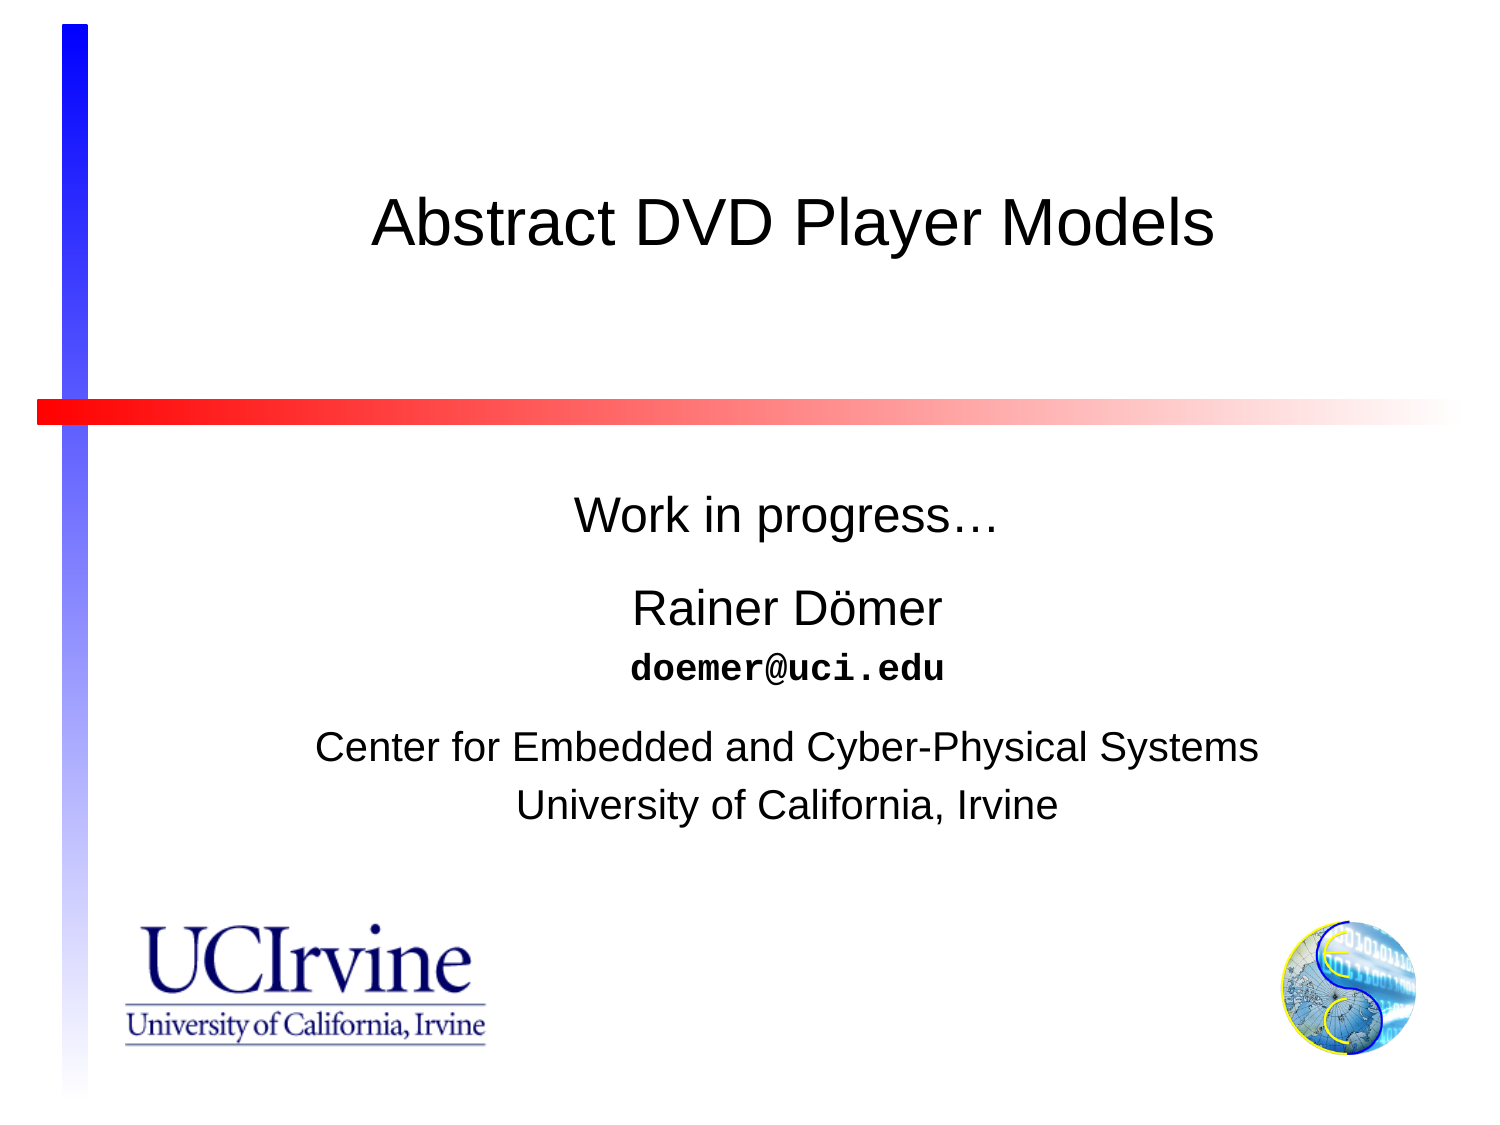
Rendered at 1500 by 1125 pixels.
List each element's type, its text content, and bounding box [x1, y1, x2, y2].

text_box Work in progress… Rainer Dömer doemer@uci.edu Center for Embedded and Cyber-Physical Systems University of California, Irvine [112, 474, 1463, 863]
title Abstract DVD Player Models [87, 125, 1500, 313]
picture [125, 917, 550, 1058]
picture [1280, 920, 1416, 1055]
